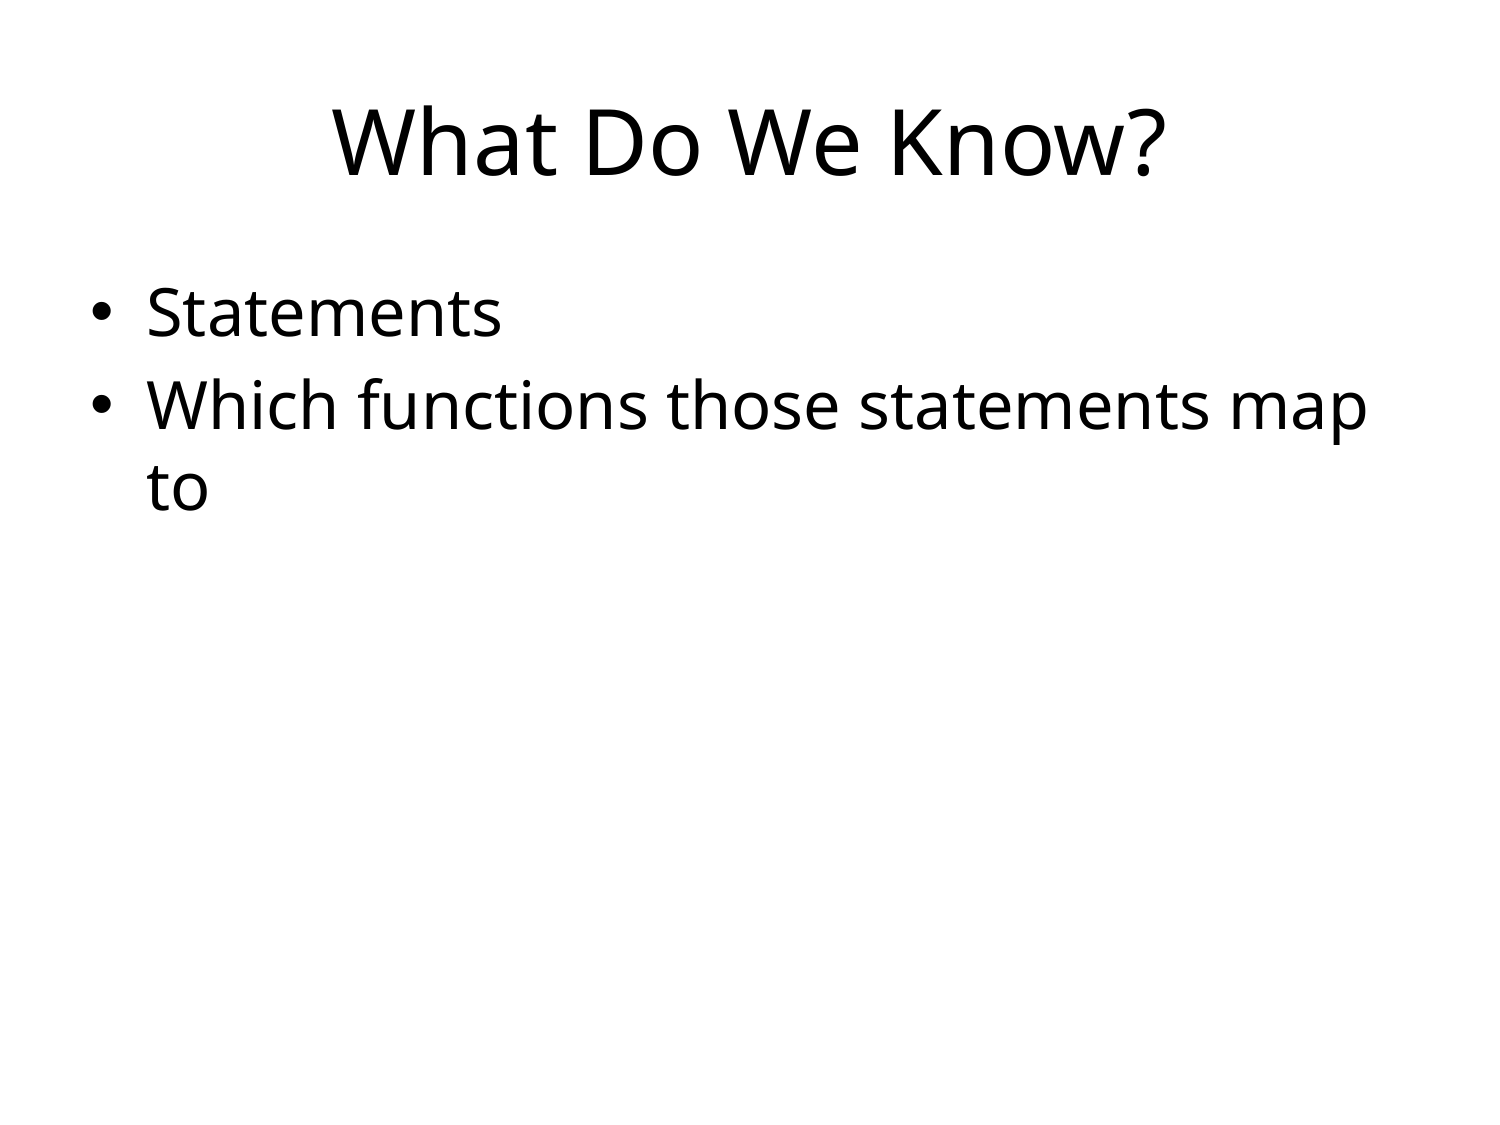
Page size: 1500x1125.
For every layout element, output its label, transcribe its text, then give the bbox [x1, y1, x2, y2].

list Statements Which functions those statements map to [75, 262, 1425, 1005]
title What Do We Know? [75, 45, 1425, 233]
